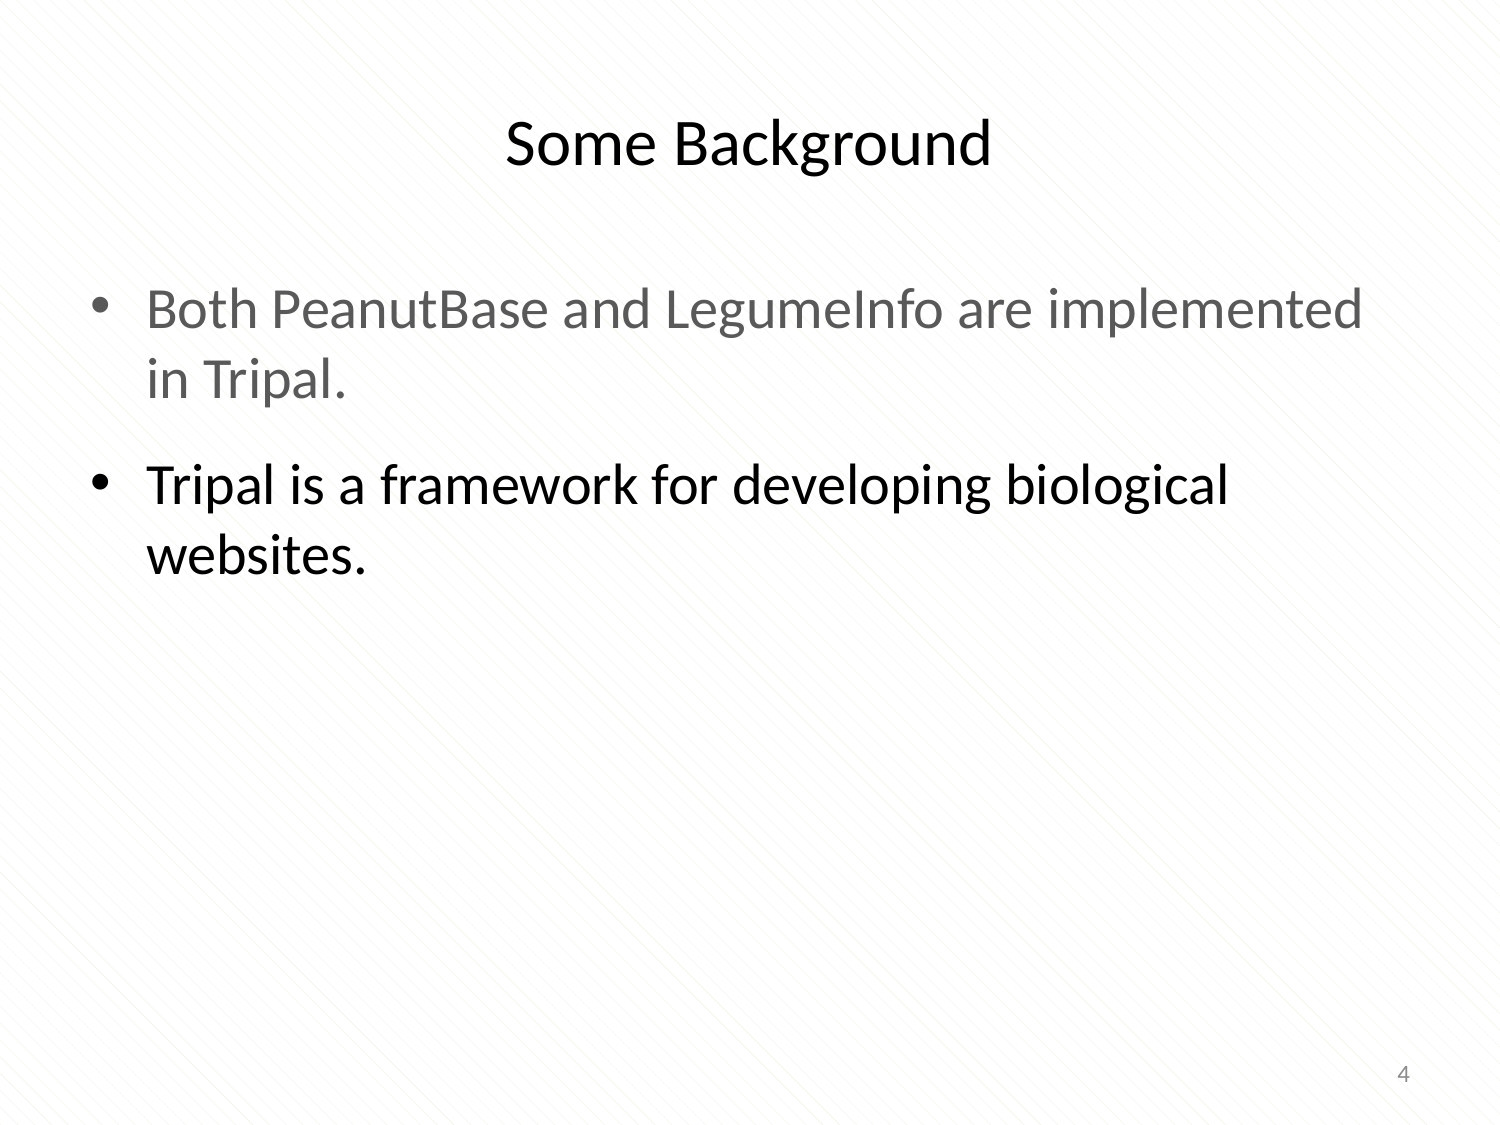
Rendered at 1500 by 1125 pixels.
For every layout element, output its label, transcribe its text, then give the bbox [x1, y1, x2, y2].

slide_number 4 [1074, 1042, 1425, 1103]
title Some Background [75, 45, 1425, 233]
list Both PeanutBase and LegumeInfo are implemented in Tripal. Tripal is a framework for developing biological websites. [75, 262, 1425, 1005]
